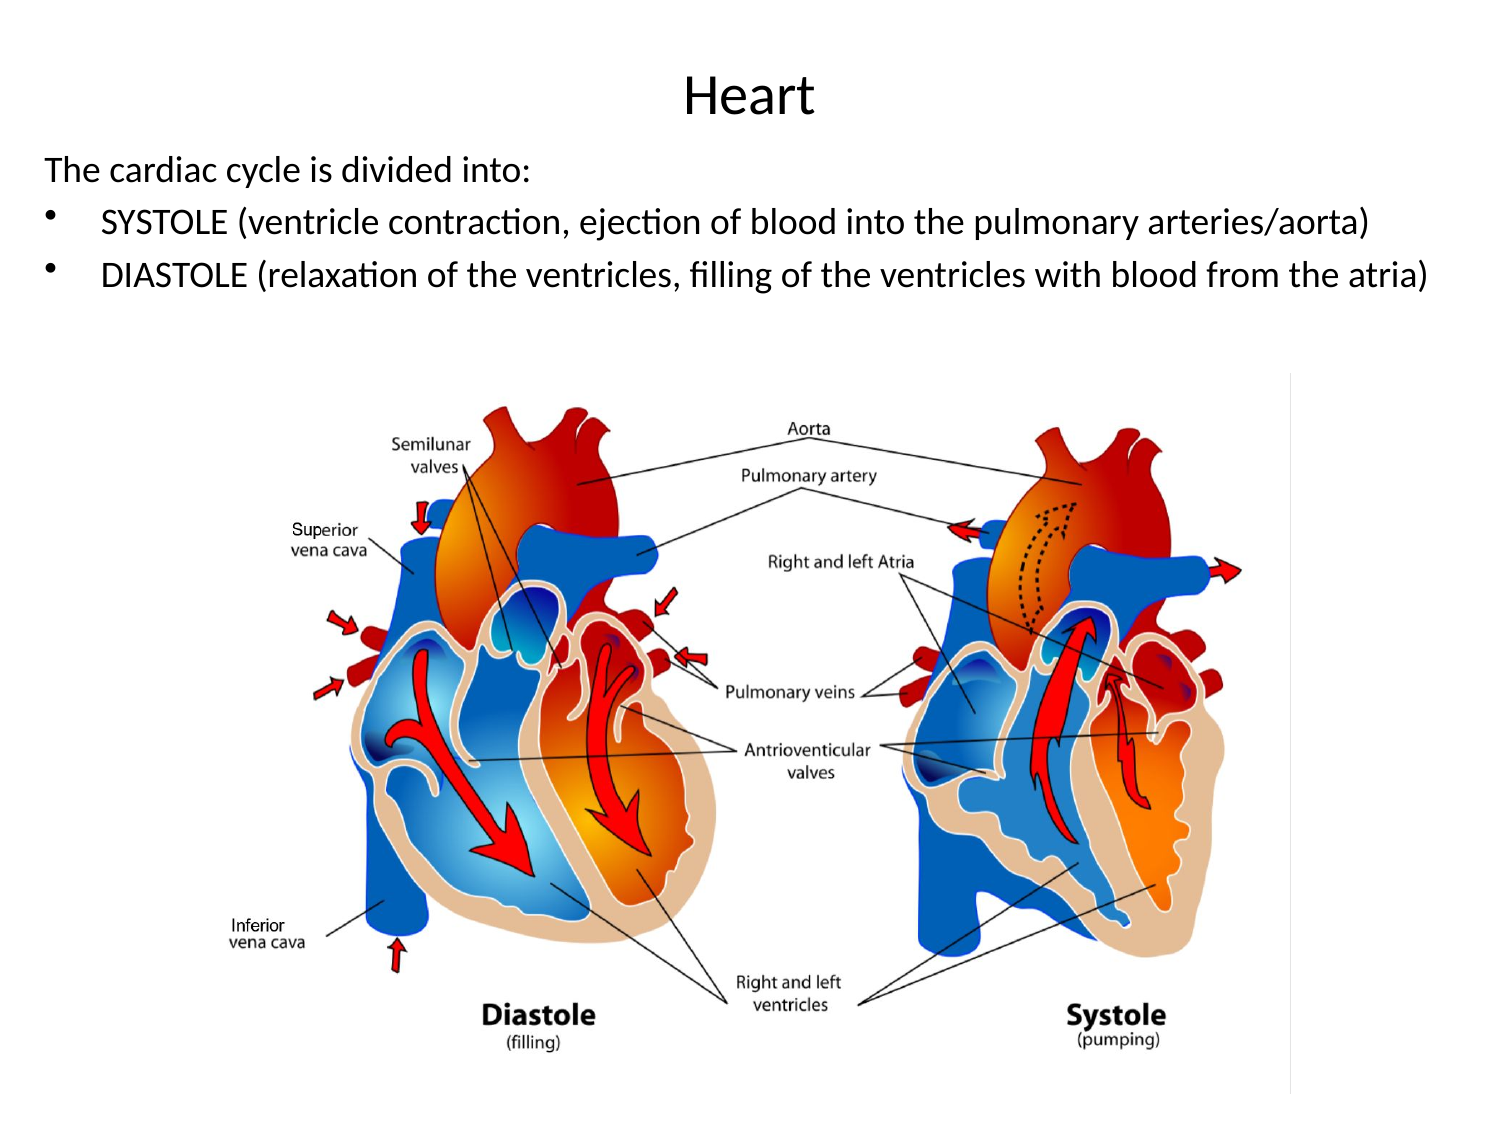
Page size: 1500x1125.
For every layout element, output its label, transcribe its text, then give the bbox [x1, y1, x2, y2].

list The cardiac cycle is divided into: SYSTOLE (ventricle contraction, ejection of blood into the pulmonary arteries/aorta) DIASTOLE (relaxation of the ventricles, filling of the ventricles with blood from the atria) [29, 136, 1471, 1118]
picture [209, 373, 1291, 1095]
title Heart [74, 44, 1426, 136]
